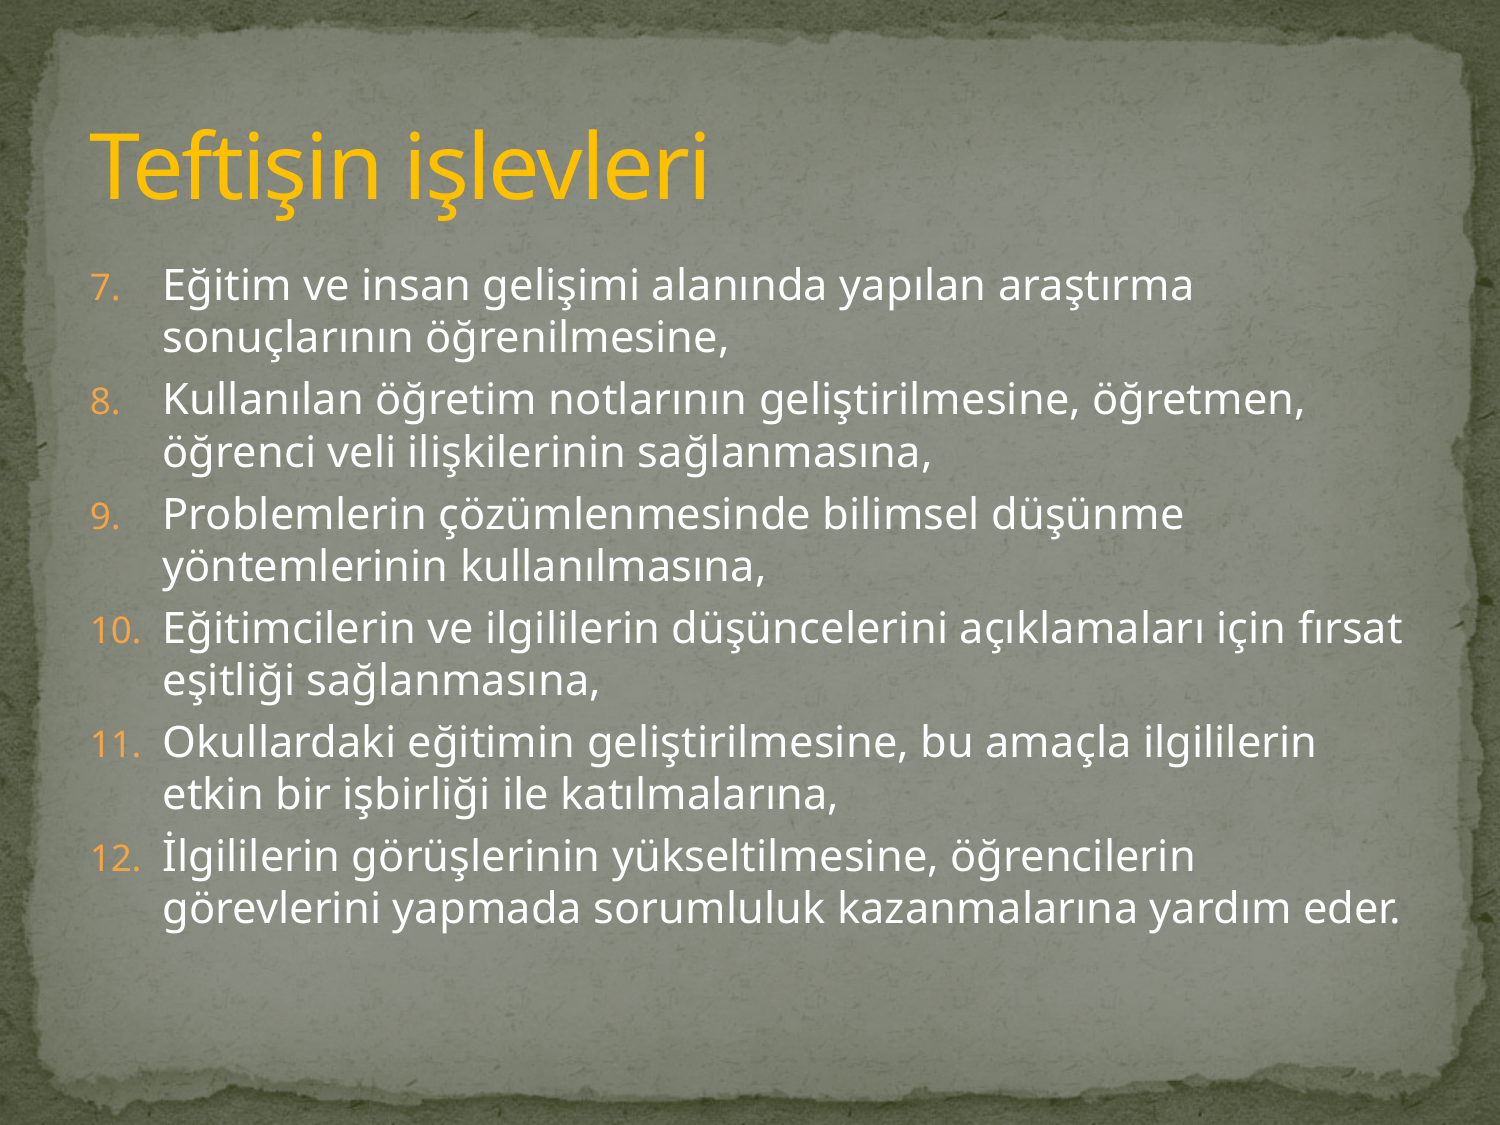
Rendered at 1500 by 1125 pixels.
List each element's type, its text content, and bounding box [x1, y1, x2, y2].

list Eğitim ve insan gelişimi alanında yapılan araştırma sonuçlarının öğrenilmesine, Kullanılan öğretim notlarının geliştirilmesine, öğretmen, öğrenci veli ilişkilerinin sağlanmasına, Problemlerin çözümlenmesinde bilimsel düşünme yöntemlerinin kullanılmasına, Eğitimcilerin ve ilgililerin düşüncelerini açıklamaları için fırsat eşitliği sağlanmasına, Okullardaki eğitimin geliştirilmesine, bu amaçla ilgililerin etkin bir işbirliği ile katılmalarına, İlgililerin görüşlerinin yükseltilmesine, öğrencilerin görevlerini yapmada sorumluluk kazanmalarına yardım eder. [75, 249, 1425, 1000]
title Teftişin işlevleri [74, 24, 1425, 225]
